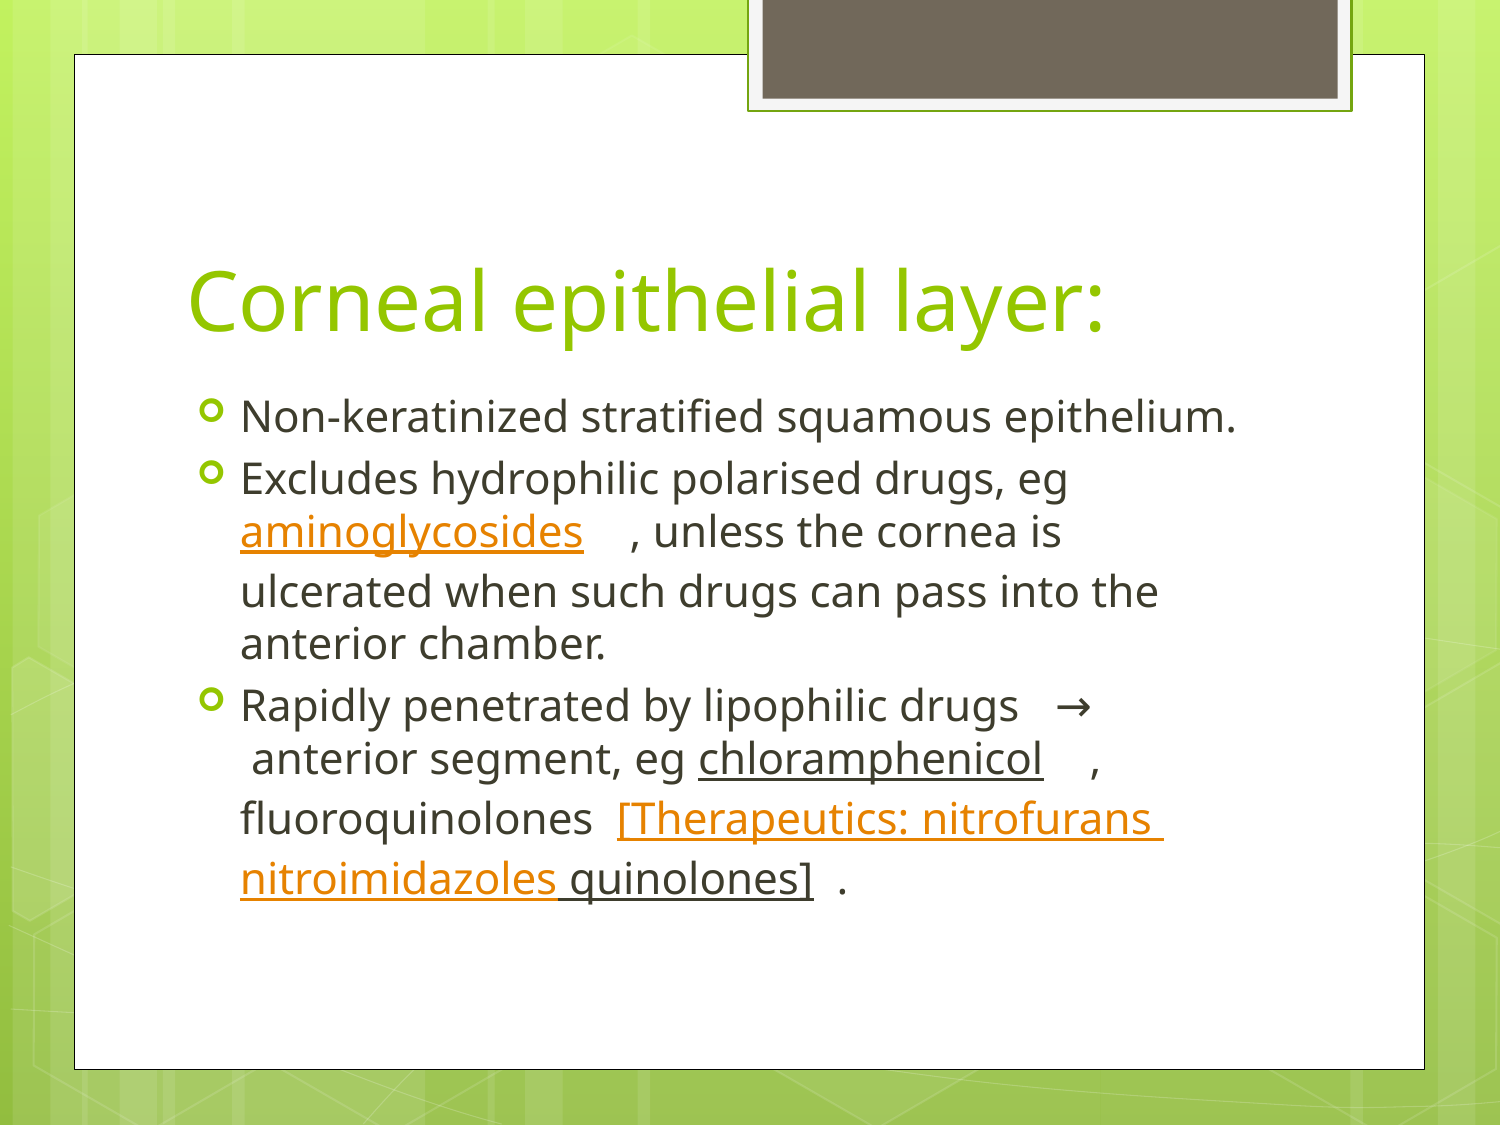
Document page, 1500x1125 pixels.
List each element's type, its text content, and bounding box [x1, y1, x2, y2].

list Non-keratinized stratified squamous epithelium. Excludes hydrophilic polarised drugs, eg aminoglycosides , unless the cornea is ulcerated when such drugs can pass into the anterior chamber. Rapidly penetrated by lipophilic drugs → anterior segment, eg chloramphenicol , fluoroquinolones [Therapeutics: nitrofurans nitroimidazoles quinolones] . [171, 381, 1283, 957]
title Corneal epithelial layer: [171, 168, 1324, 357]
